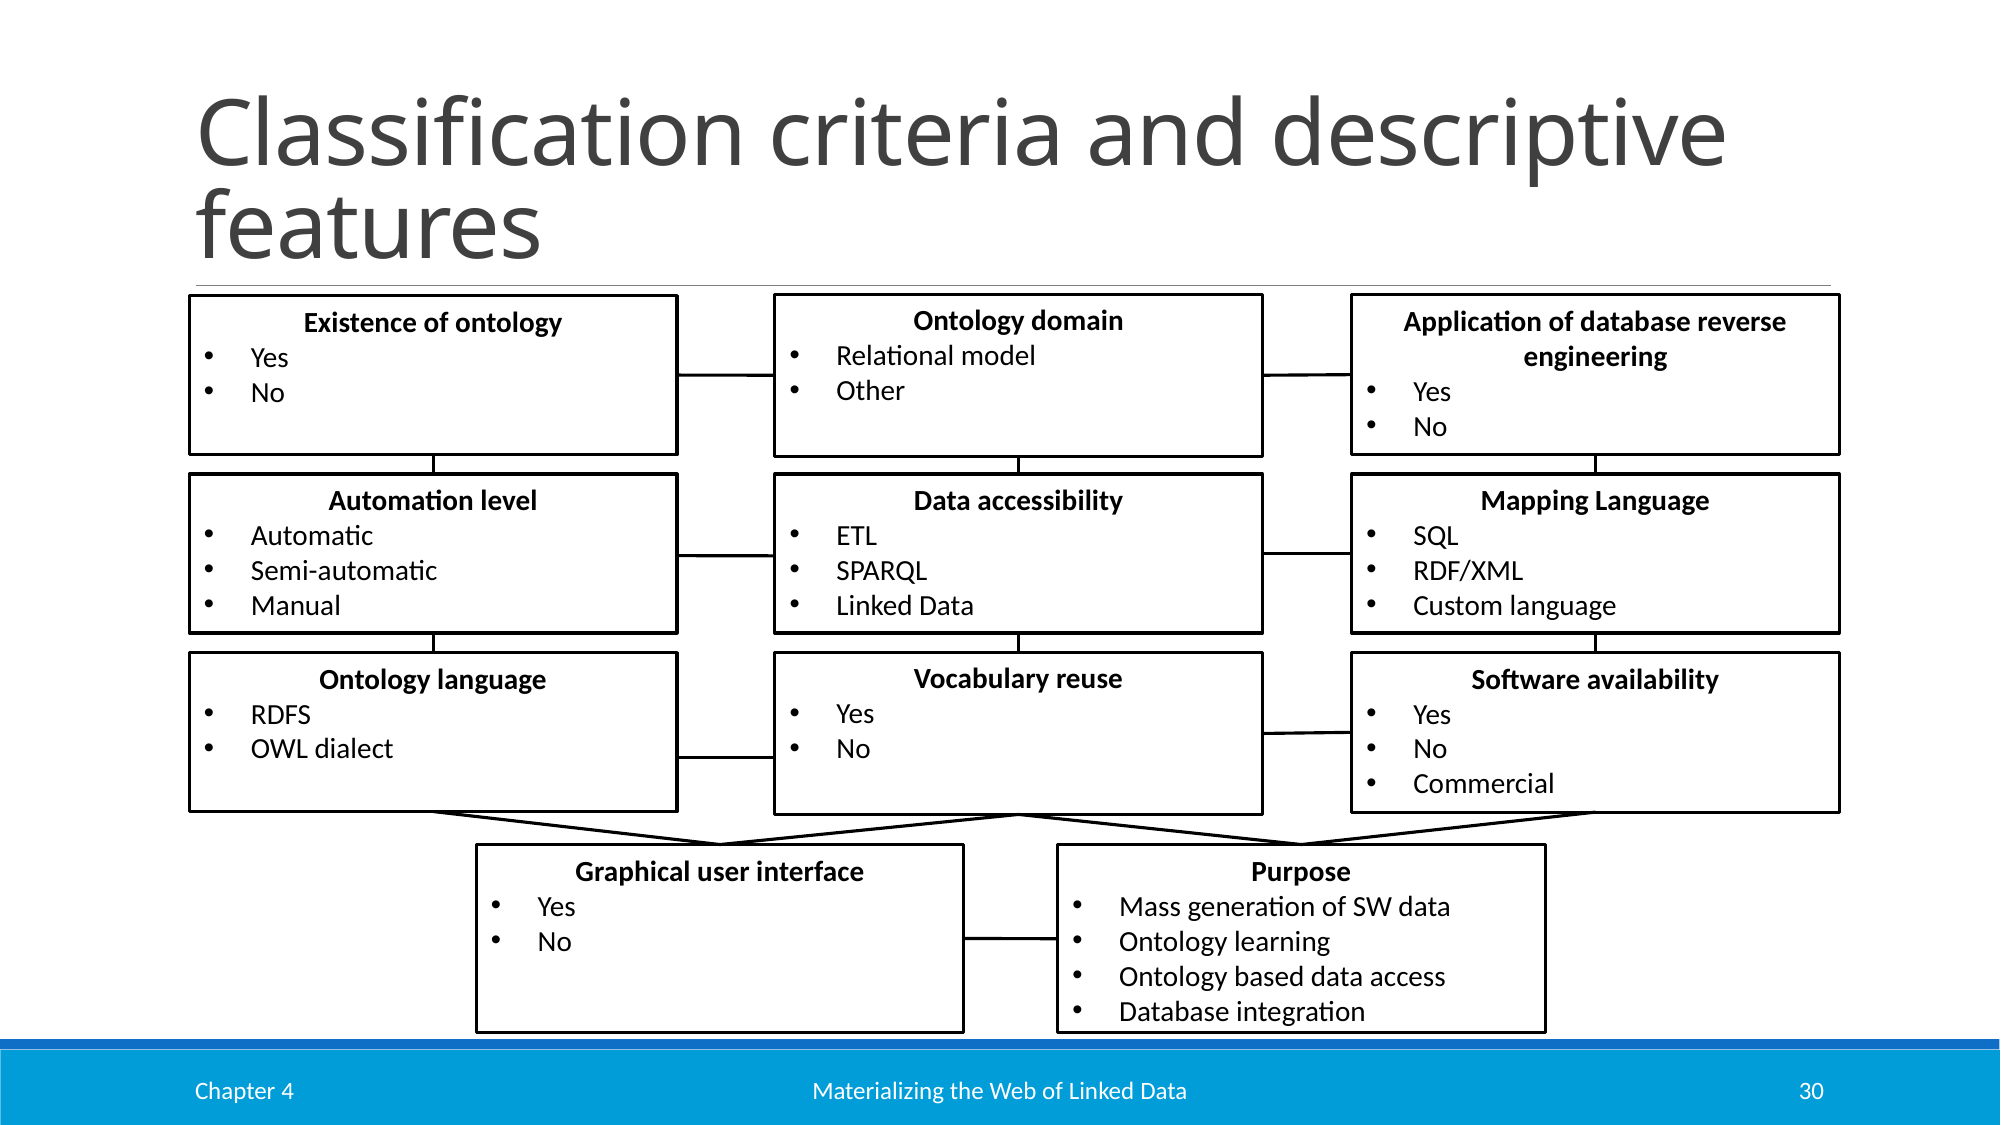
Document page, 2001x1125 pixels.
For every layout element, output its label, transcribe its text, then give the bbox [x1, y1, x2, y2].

slide_number Chapter 4 [180, 1059, 586, 1120]
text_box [188, 293, 1840, 1034]
slide_number 30 [1624, 1059, 1840, 1120]
footer Materializing the Web of Linked Data [604, 1059, 1396, 1120]
title Classification criteria and descriptive features [180, 47, 1830, 285]
